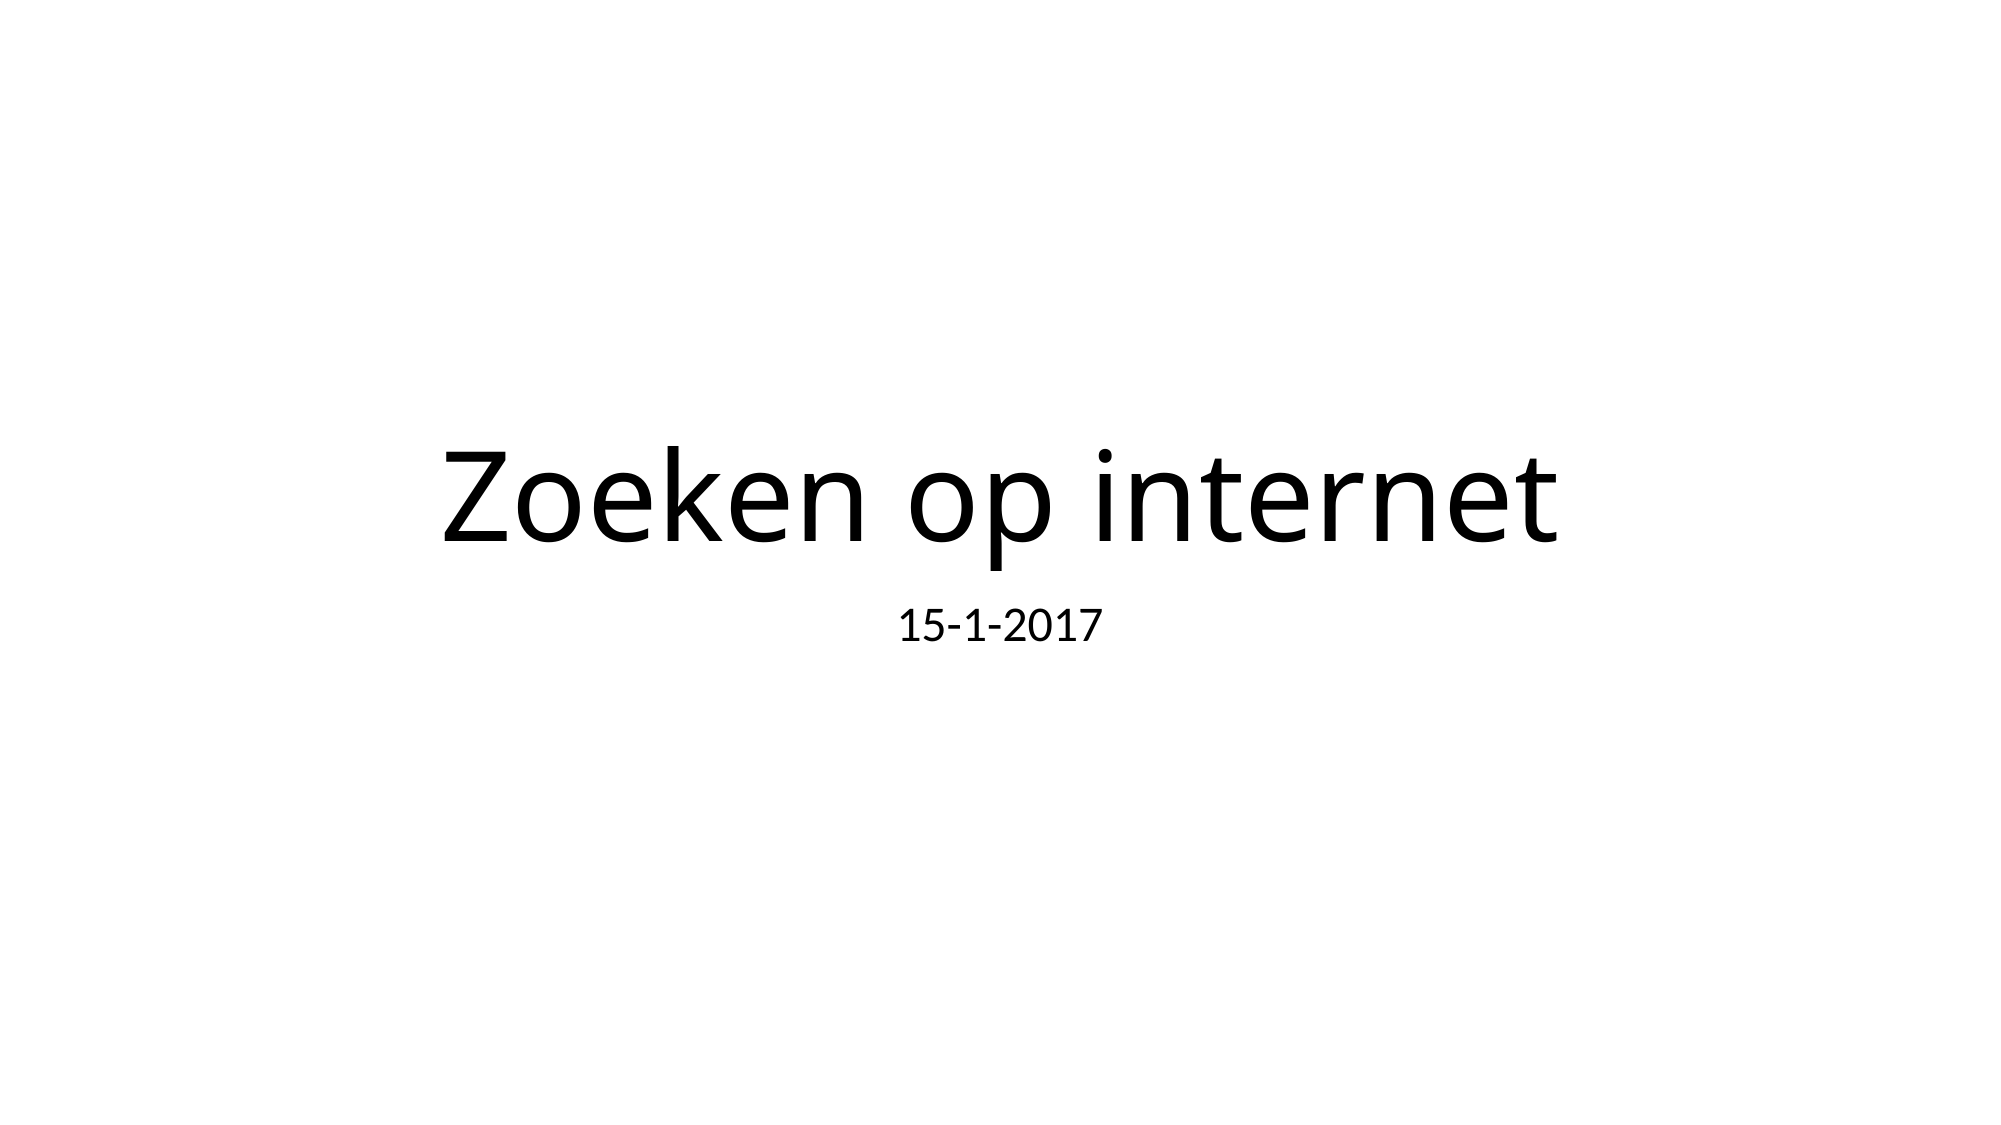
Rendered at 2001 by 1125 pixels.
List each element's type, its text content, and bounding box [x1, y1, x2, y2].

subtitle 15-1-2017 [249, 590, 1750, 863]
title Zoeken op internet [249, 184, 1750, 576]
